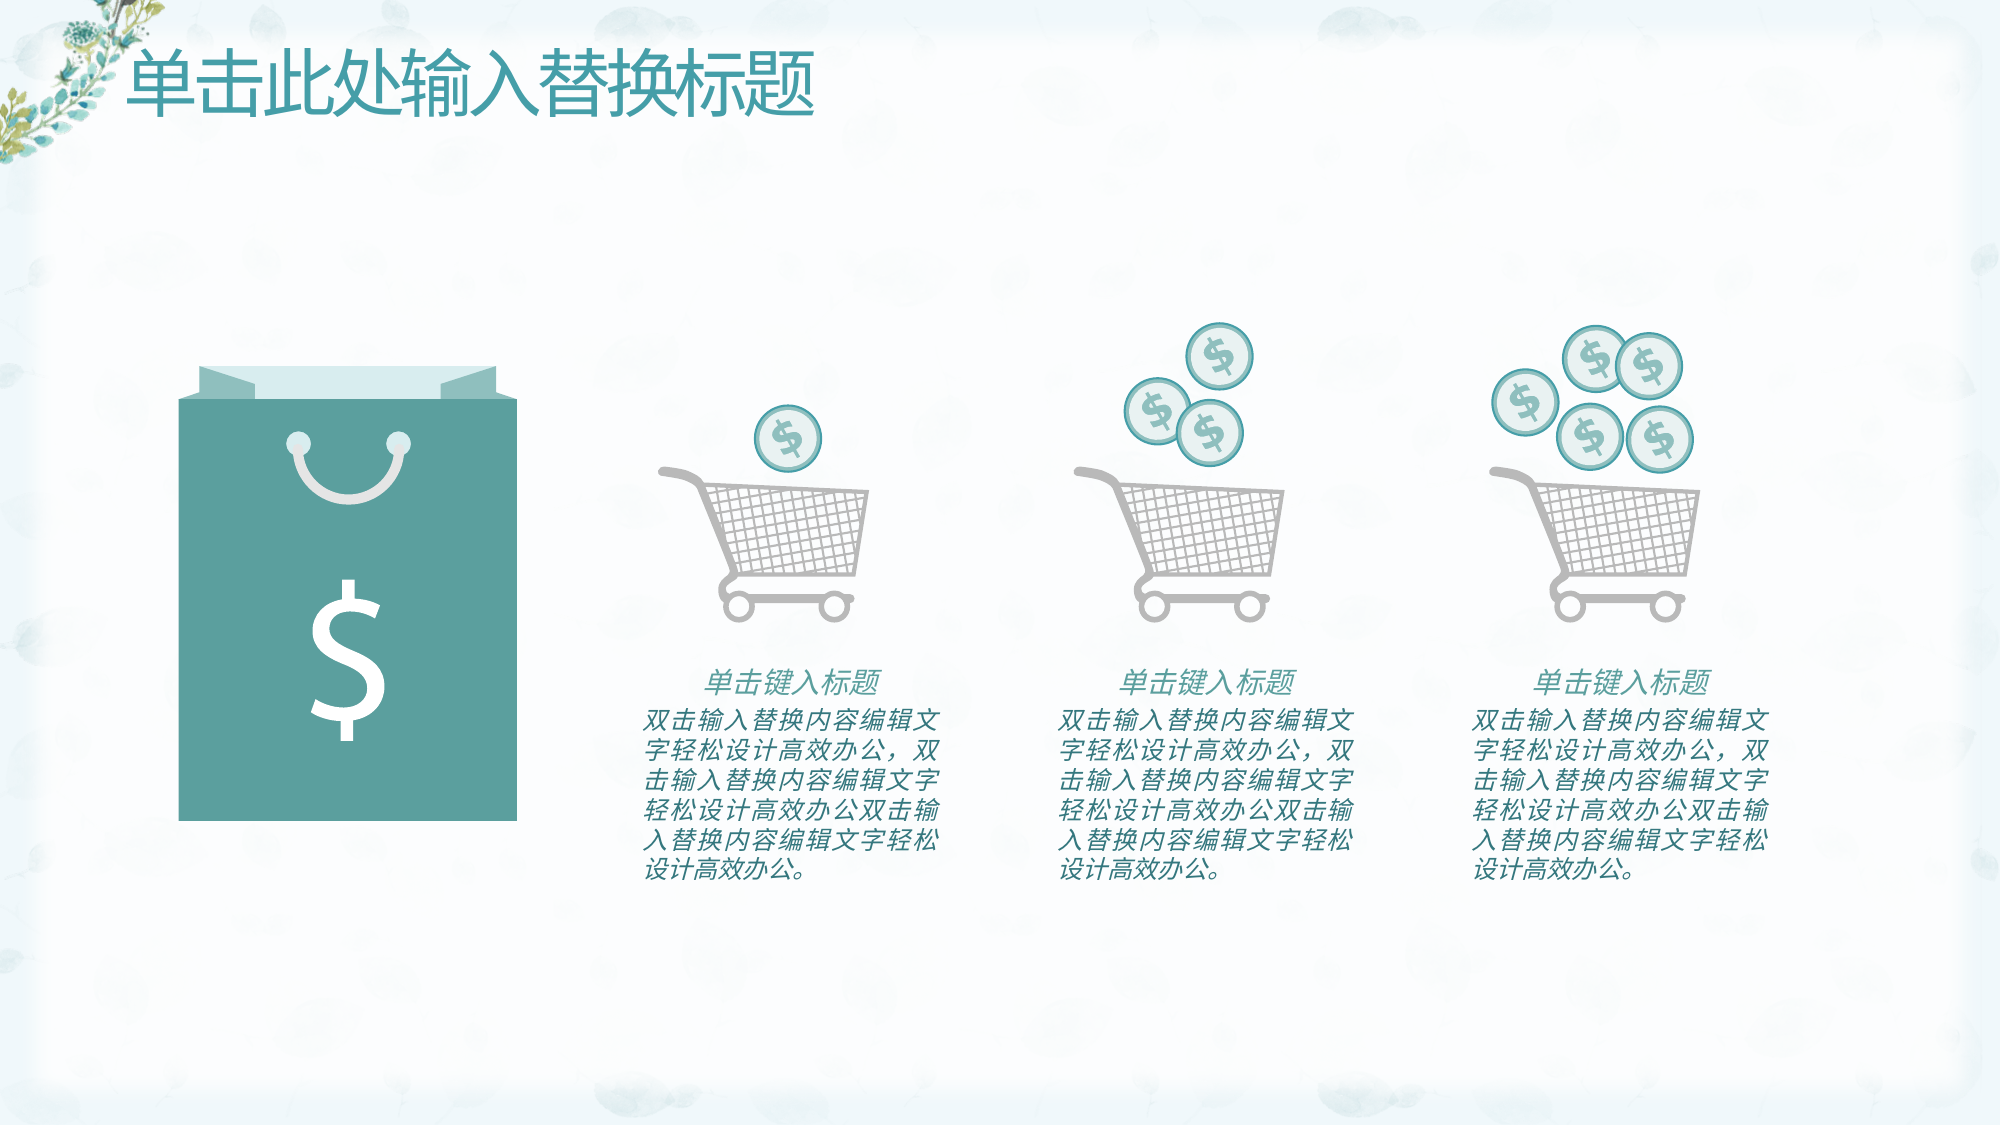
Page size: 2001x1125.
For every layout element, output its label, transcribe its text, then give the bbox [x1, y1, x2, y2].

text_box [1562, 325, 1630, 392]
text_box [178, 365, 517, 821]
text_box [1124, 378, 1191, 445]
text_box 添加标题 [27, 26, 1972, 1099]
title 单击此处输入替换标题 [109, 38, 1834, 136]
text_box 双击输入替换内容编辑文字轻松设计高效办公，双击输入替换内容编辑文字轻松设计高效办公双击输入替换内容编辑文字轻松设计高效办公。 [627, 708, 953, 892]
picture [0, 0, 2000, 1125]
text_box [658, 466, 870, 623]
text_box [1176, 399, 1243, 467]
text_box [1489, 466, 1701, 623]
text_box 单击键入标题 [1457, 656, 1782, 708]
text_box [1556, 403, 1624, 470]
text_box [1492, 369, 1559, 436]
text_box 单击键入标题 [1042, 656, 1368, 708]
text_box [1626, 406, 1693, 473]
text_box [1186, 323, 1253, 390]
text_box 双击输入替换内容编辑文字轻松设计高效办公，双击输入替换内容编辑文字轻松设计高效办公双击输入替换内容编辑文字轻松设计高效办公。 [1457, 708, 1782, 892]
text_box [754, 405, 822, 472]
text_box 单击键入标题 [627, 656, 953, 708]
text_box [1073, 466, 1285, 623]
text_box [1615, 333, 1683, 400]
text_box 双击输入替换内容编辑文字轻松设计高效办公，双击输入替换内容编辑文字轻松设计高效办公双击输入替换内容编辑文字轻松设计高效办公。 [1042, 708, 1368, 892]
